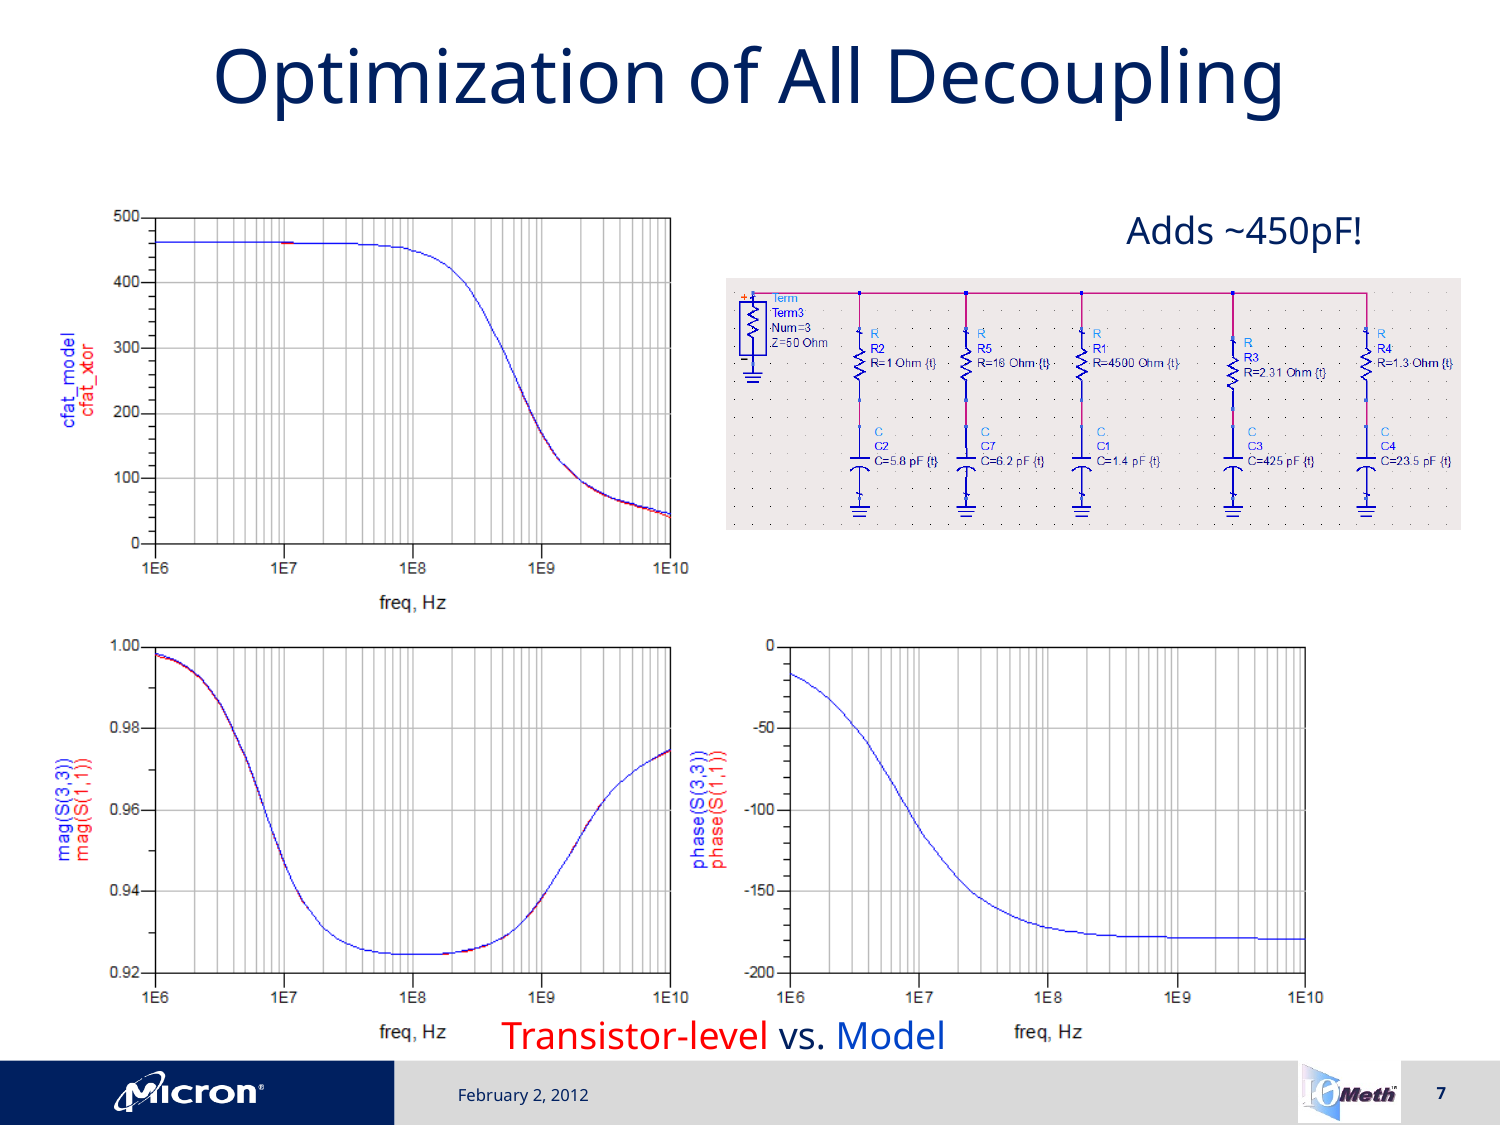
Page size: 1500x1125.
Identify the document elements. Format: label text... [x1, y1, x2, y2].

picture [114, 1071, 264, 1112]
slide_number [442, 1065, 750, 1125]
text_box Transistor-level vs. Model [486, 1059, 965, 1065]
picture [725, 278, 1461, 531]
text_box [49, 200, 1336, 1052]
title Optimization of All Decoupling [0, 0, 1500, 147]
picture [1298, 1060, 1401, 1123]
text_box Adds ~450pF! [1333, 199, 1415, 260]
